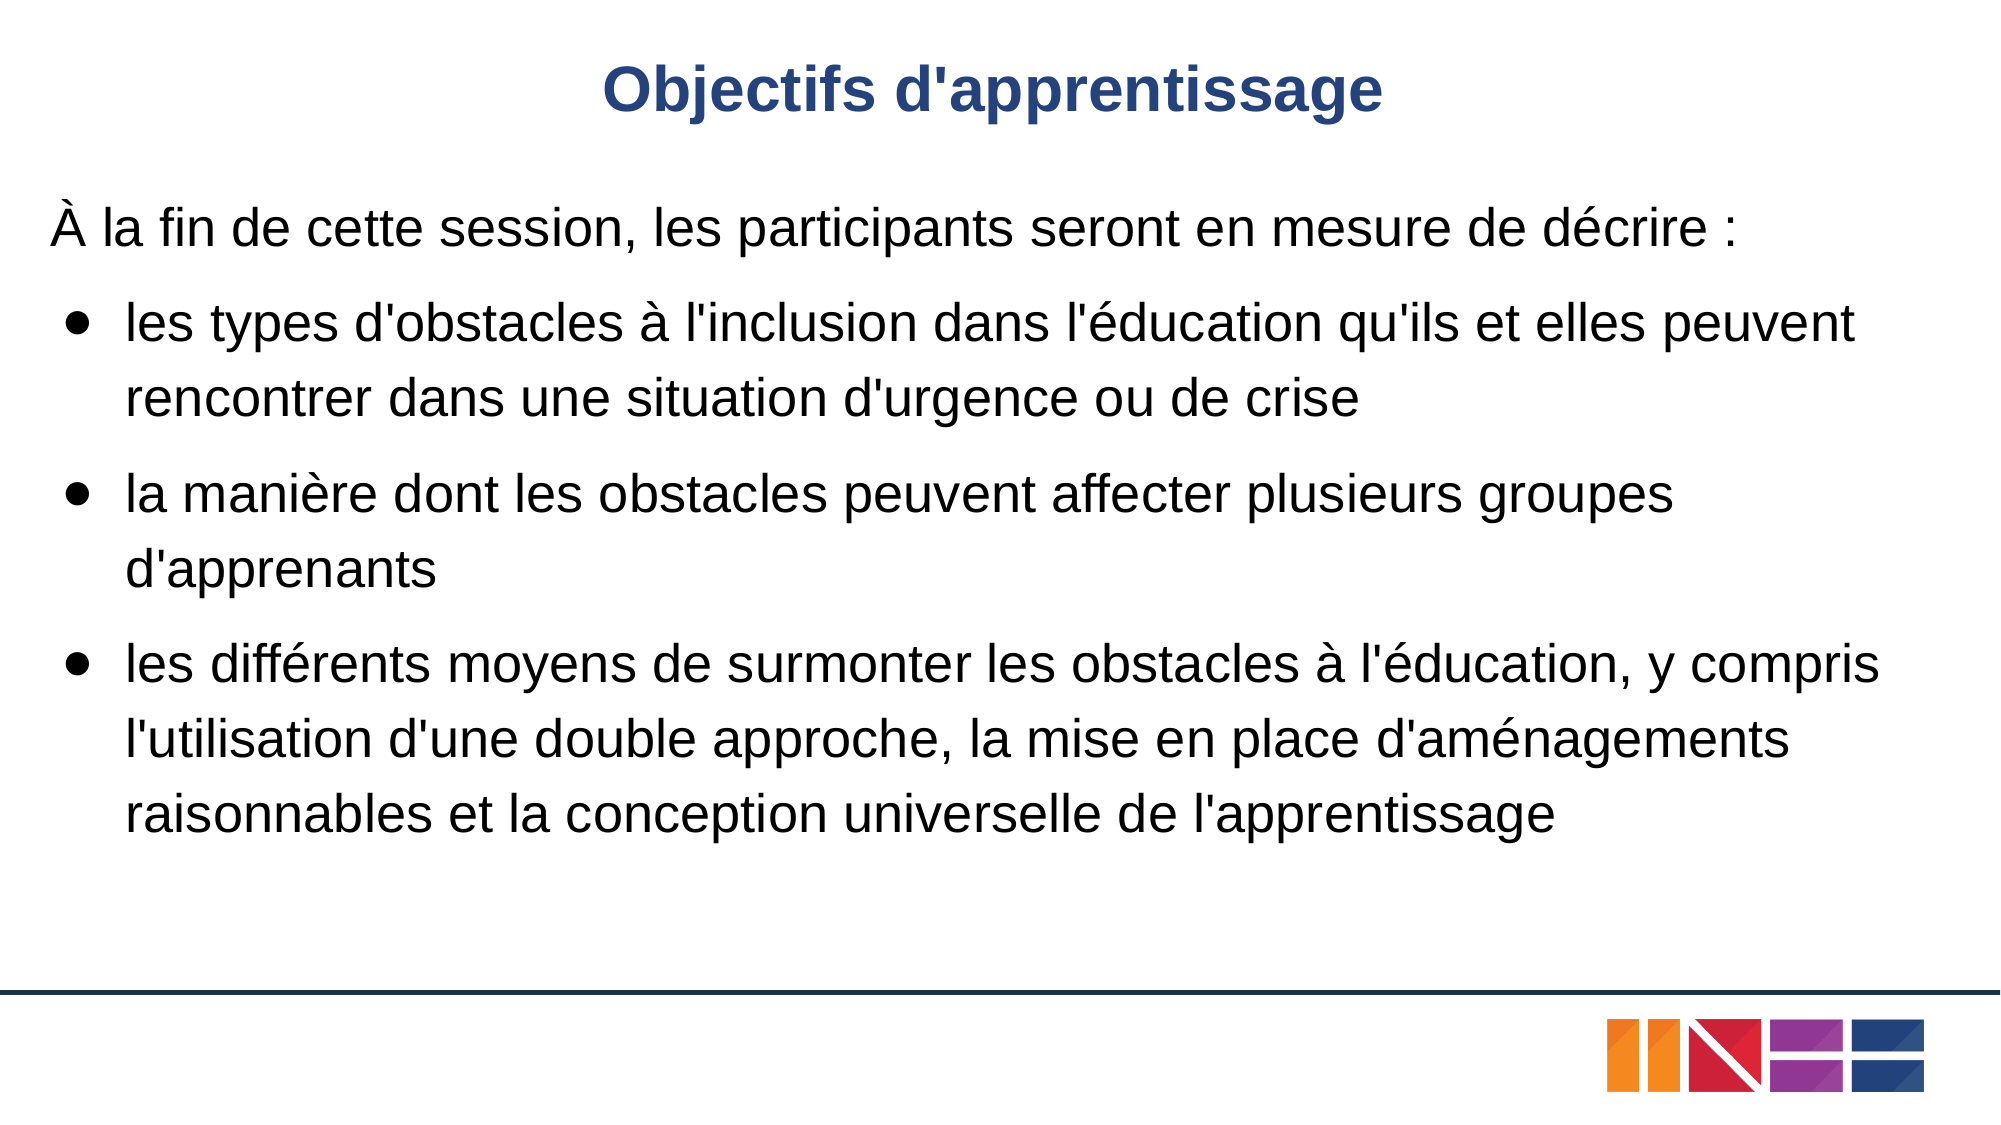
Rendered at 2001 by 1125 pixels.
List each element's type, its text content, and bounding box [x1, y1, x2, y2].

list À la fin de cette session, les participants seront en mesure de décrire : les types d'obstacles à l'inclusion dans l'éducation qu'ils et elles peuvent rencontrer dans une situation d'urgence ou de crise la manière dont les obstacles peuvent affecter plusieurs groupes d'apprenants les différents moyens de surmonter les obstacles à l'éducation, y compris l'utilisation d'une double approche, la mise en place d'aménagements raisonnables et la conception universelle de l'apprentissage [31, 172, 1971, 935]
title Objectifs d'apprentissage [31, 28, 1957, 145]
picture [1607, 1019, 1924, 1092]
